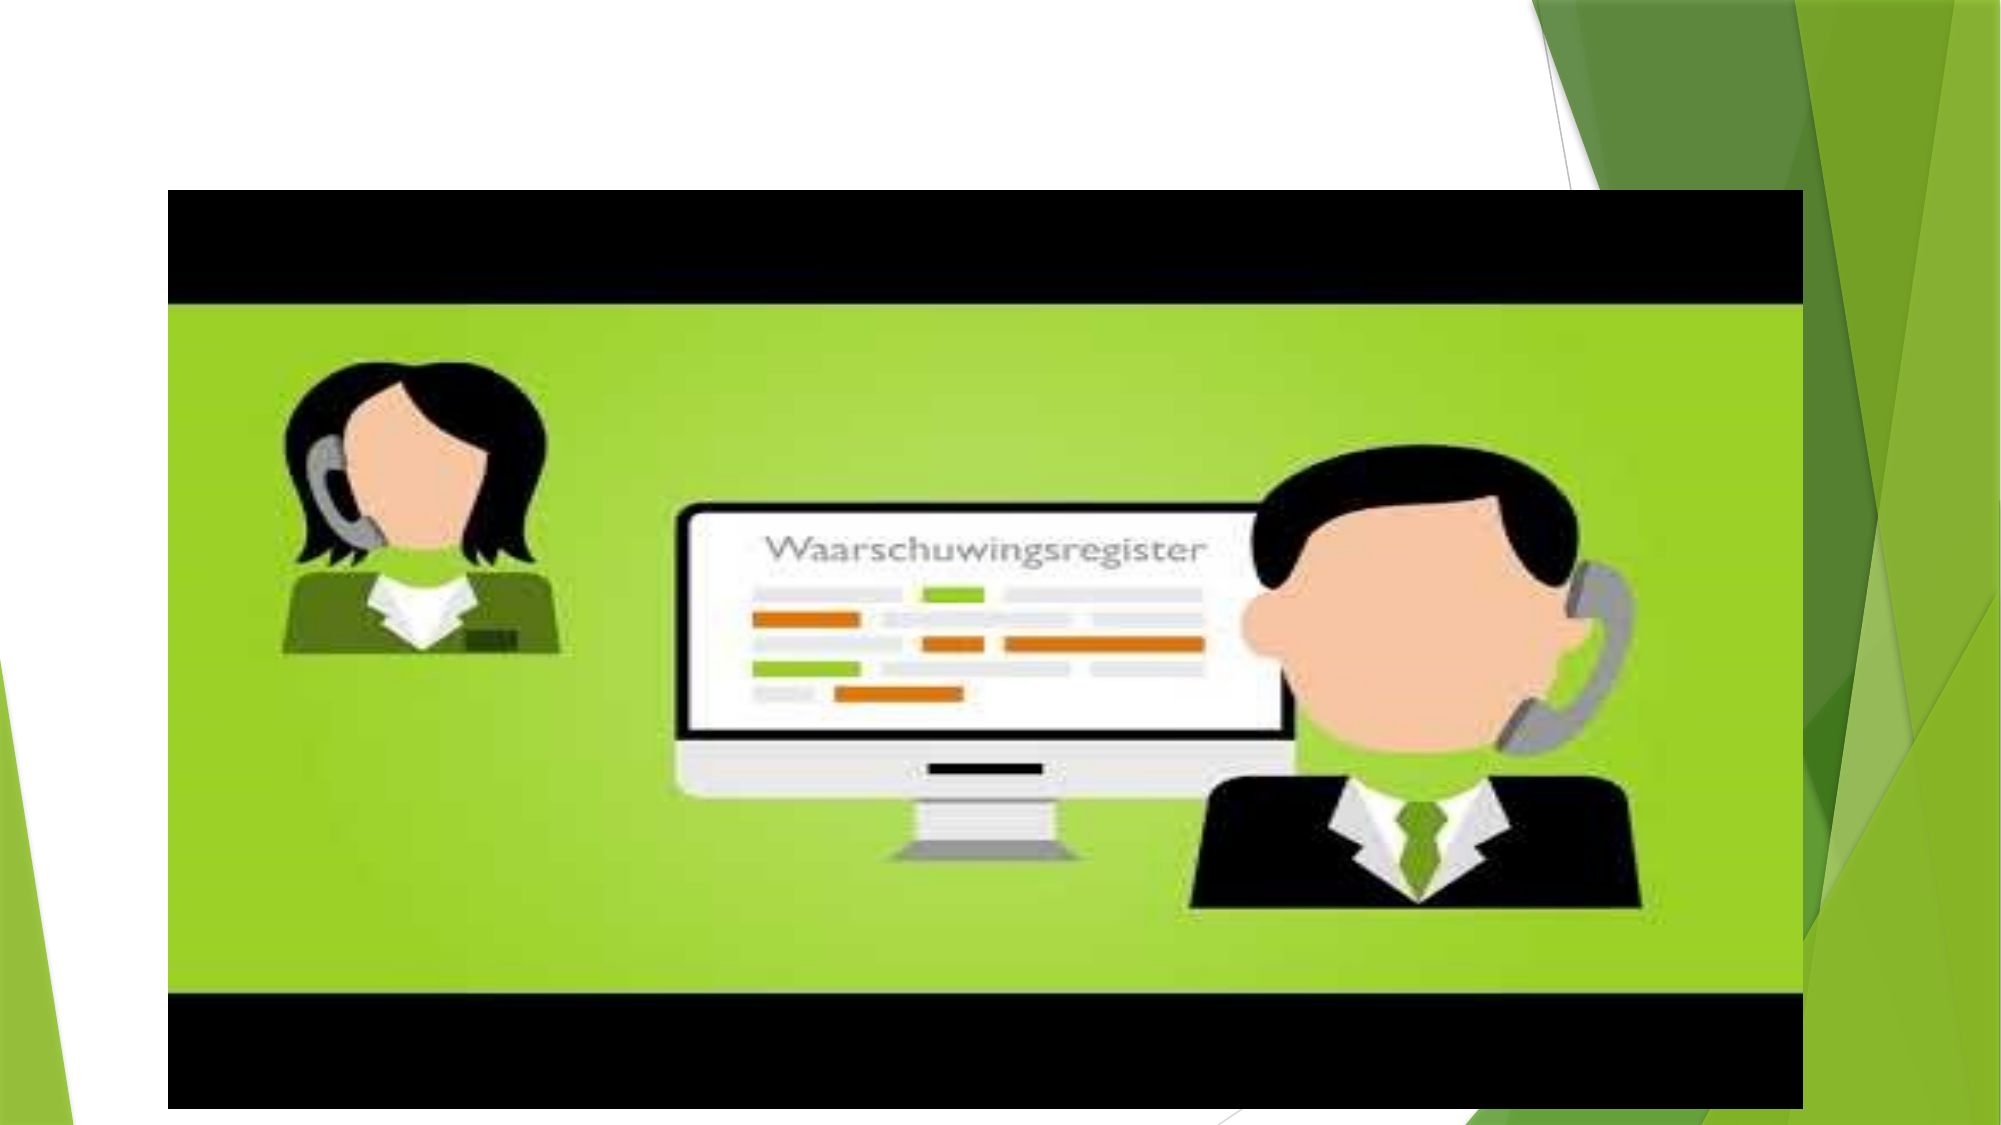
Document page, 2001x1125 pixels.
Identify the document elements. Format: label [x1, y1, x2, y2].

list [167, 189, 1805, 1111]
